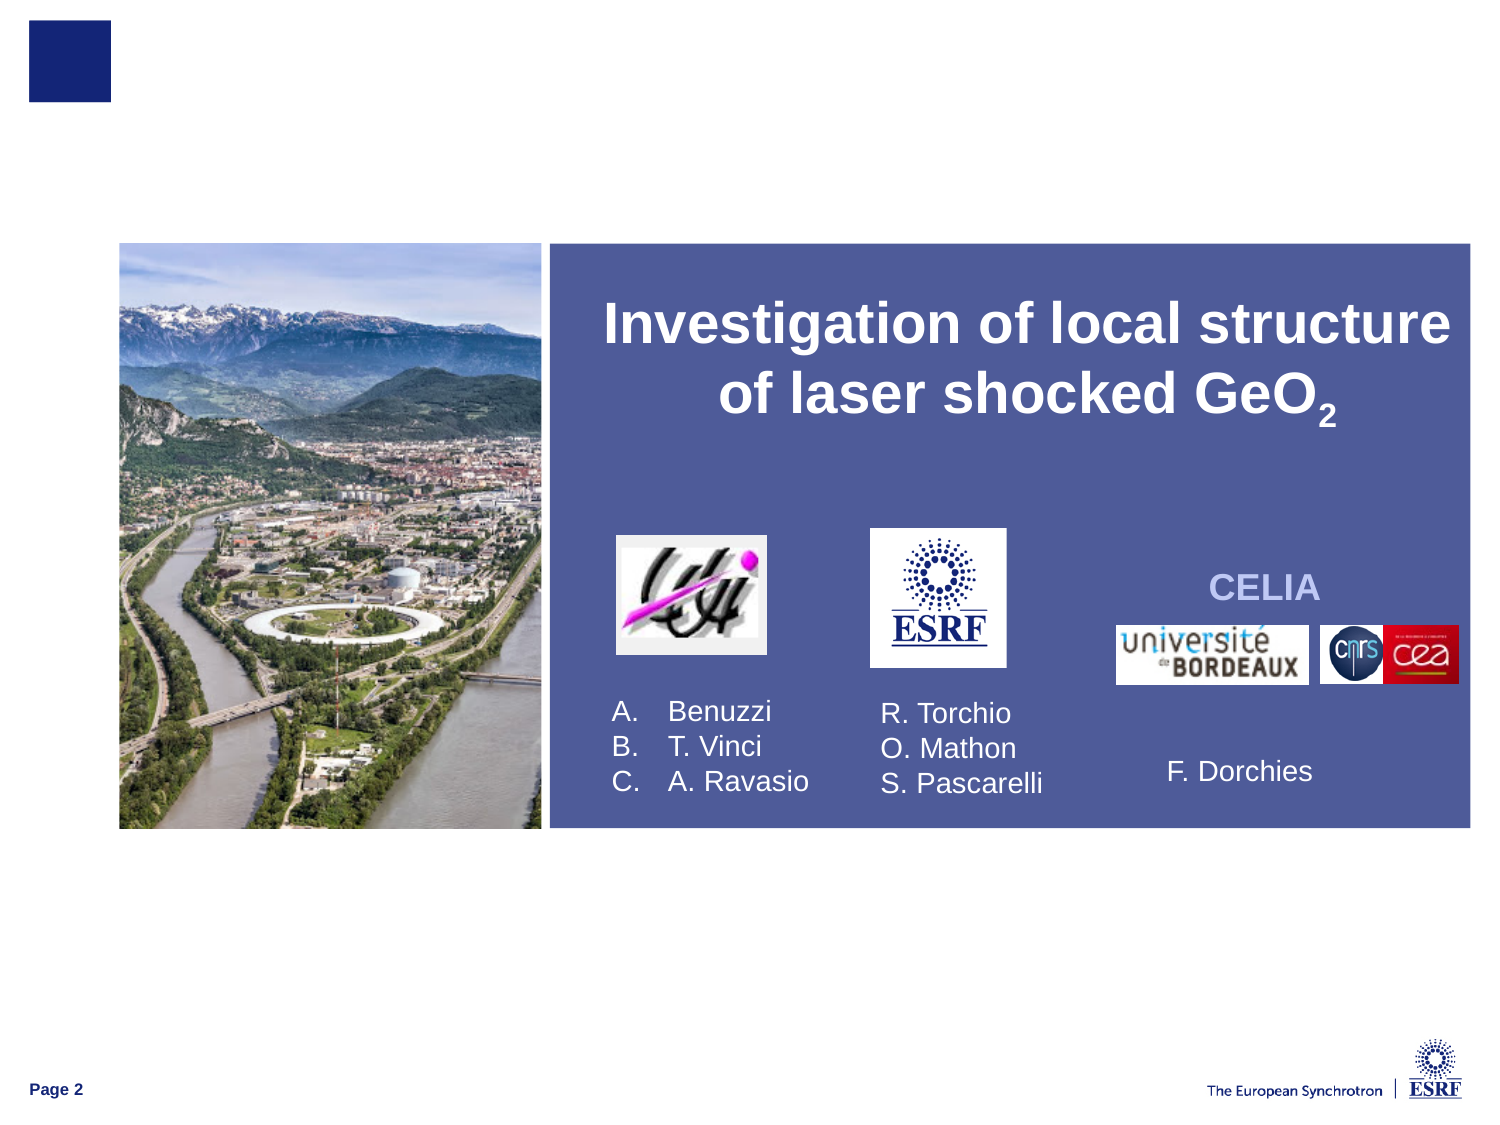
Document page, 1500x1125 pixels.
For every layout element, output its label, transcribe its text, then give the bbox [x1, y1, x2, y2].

picture [1115, 625, 1309, 685]
picture [1175, 1018, 1500, 1125]
text_box Benuzzi T. Vinci A. Ravasio [596, 684, 825, 805]
picture [118, 243, 542, 829]
text_box CELIA [1193, 555, 1337, 616]
picture [616, 535, 767, 655]
list Investigation of local structure of laser shocked GeO2 [549, 243, 1471, 829]
slide_number Page 2 [29, 1063, 98, 1099]
picture [1319, 625, 1459, 684]
picture [869, 528, 1007, 668]
text_box R. Torchio O. Mathon S. Pascarelli [865, 687, 1059, 807]
text_box F. Dorchies [1151, 745, 1329, 795]
